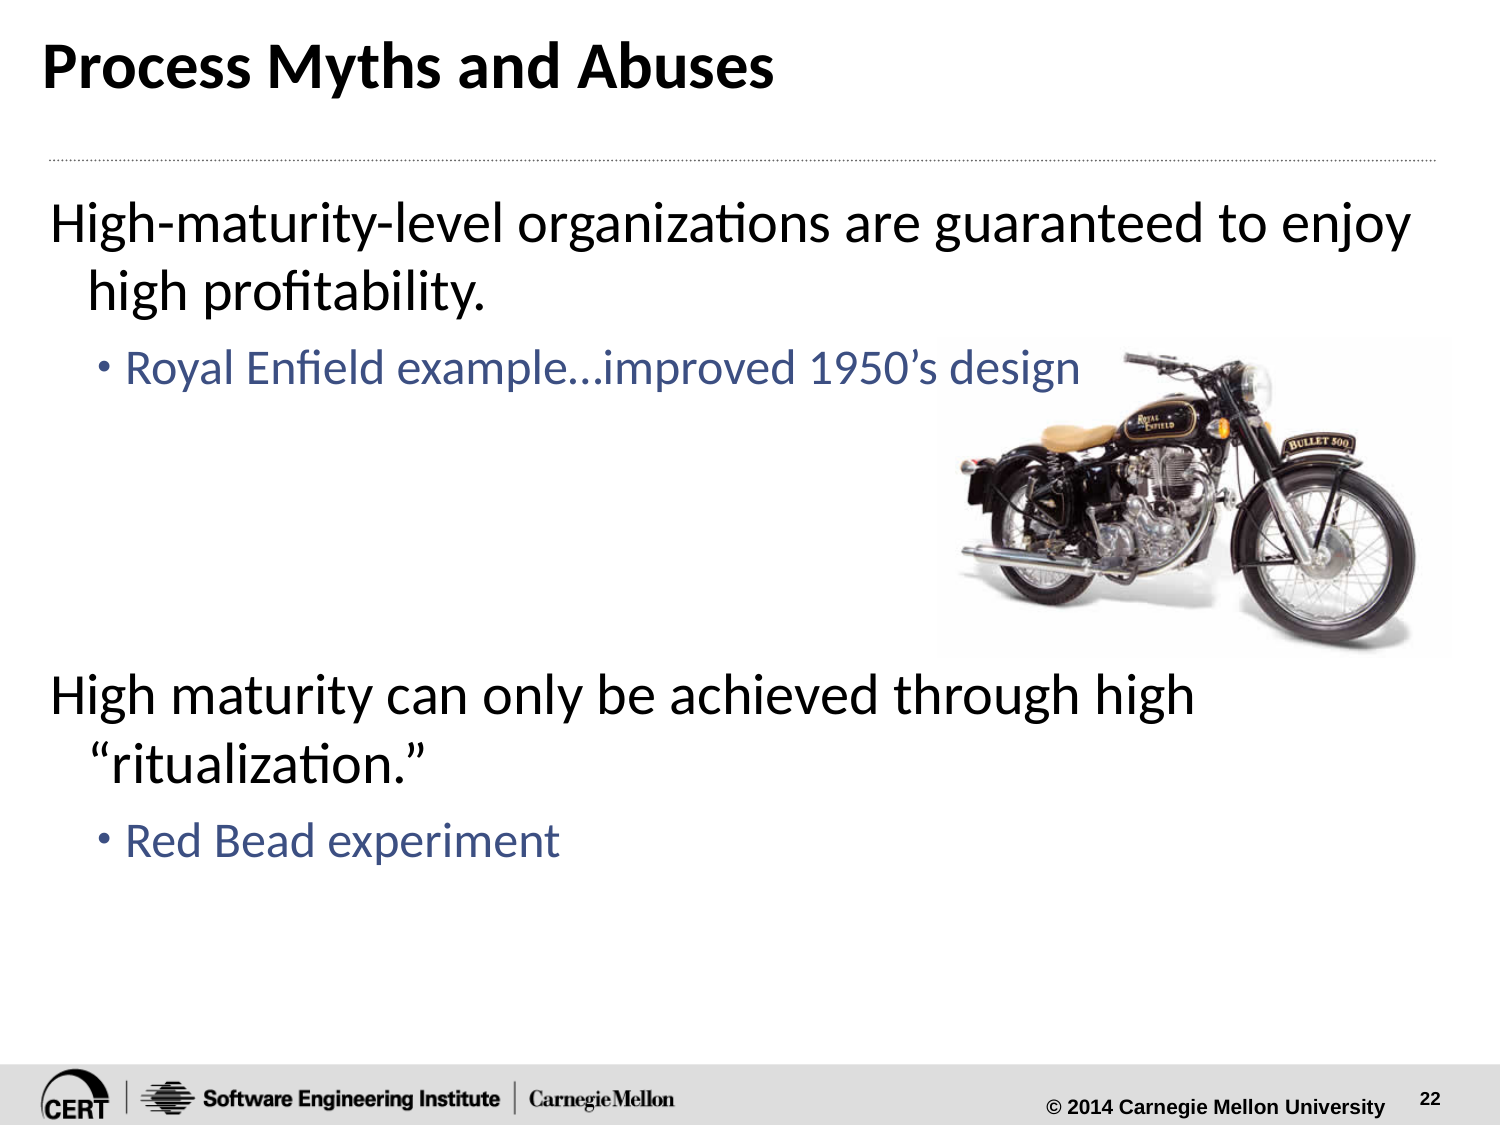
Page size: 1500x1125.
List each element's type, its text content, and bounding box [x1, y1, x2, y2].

picture [24, 1065, 688, 1125]
picture [937, 337, 1452, 658]
title Process Myths and Abuses [42, 37, 1434, 155]
list High-maturity-level organizations are guaranteed to enjoy high profitability. Royal Enfield example…improved 1950’s design High maturity can only be achieved through high “ritualization.” Red Bead experiment [49, 187, 1438, 1001]
